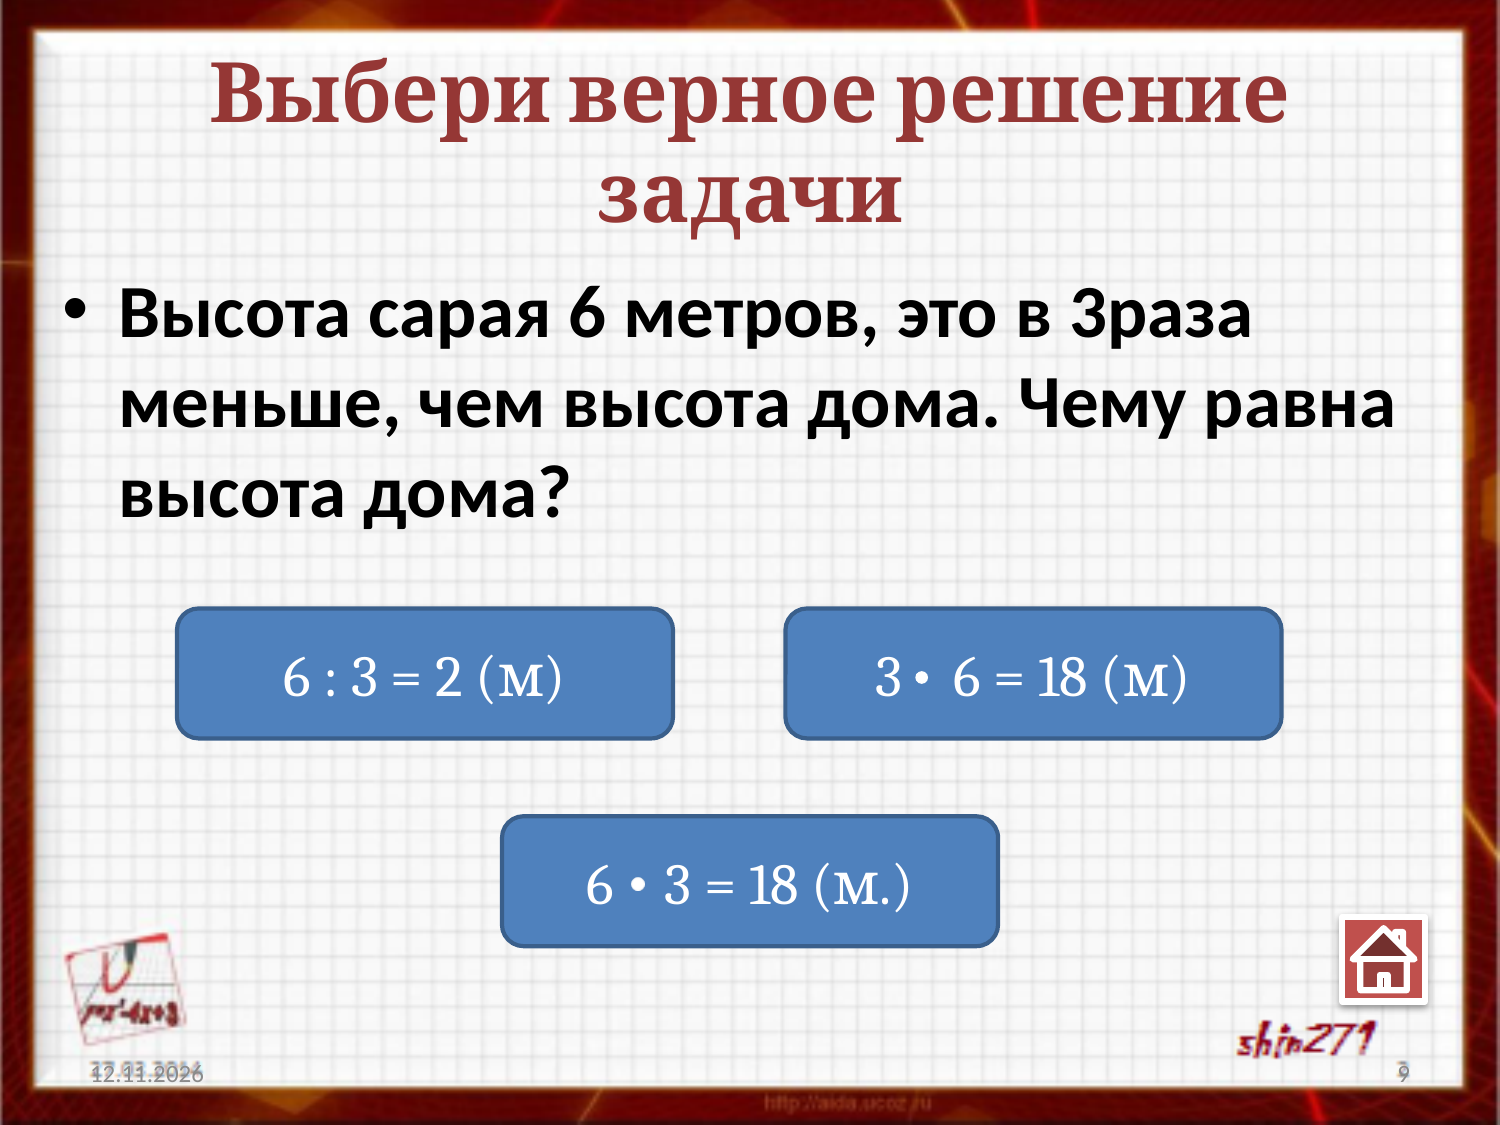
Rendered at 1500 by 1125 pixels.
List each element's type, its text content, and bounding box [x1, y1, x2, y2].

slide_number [75, 1042, 425, 1103]
picture [0, 0, 1500, 1125]
slide_number 9 [1074, 1042, 1425, 1103]
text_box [501, 815, 999, 947]
list Высота сарая 6 метров, это в 3раза меньше, чем высота дома. Чему равна высота дома? [47, 255, 1453, 532]
text_box [1339, 914, 1428, 1005]
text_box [785, 608, 1282, 739]
title Выбери верное решение задачи [75, 45, 1425, 233]
text_box 6 : 3 = 2 (м) [174, 606, 676, 741]
